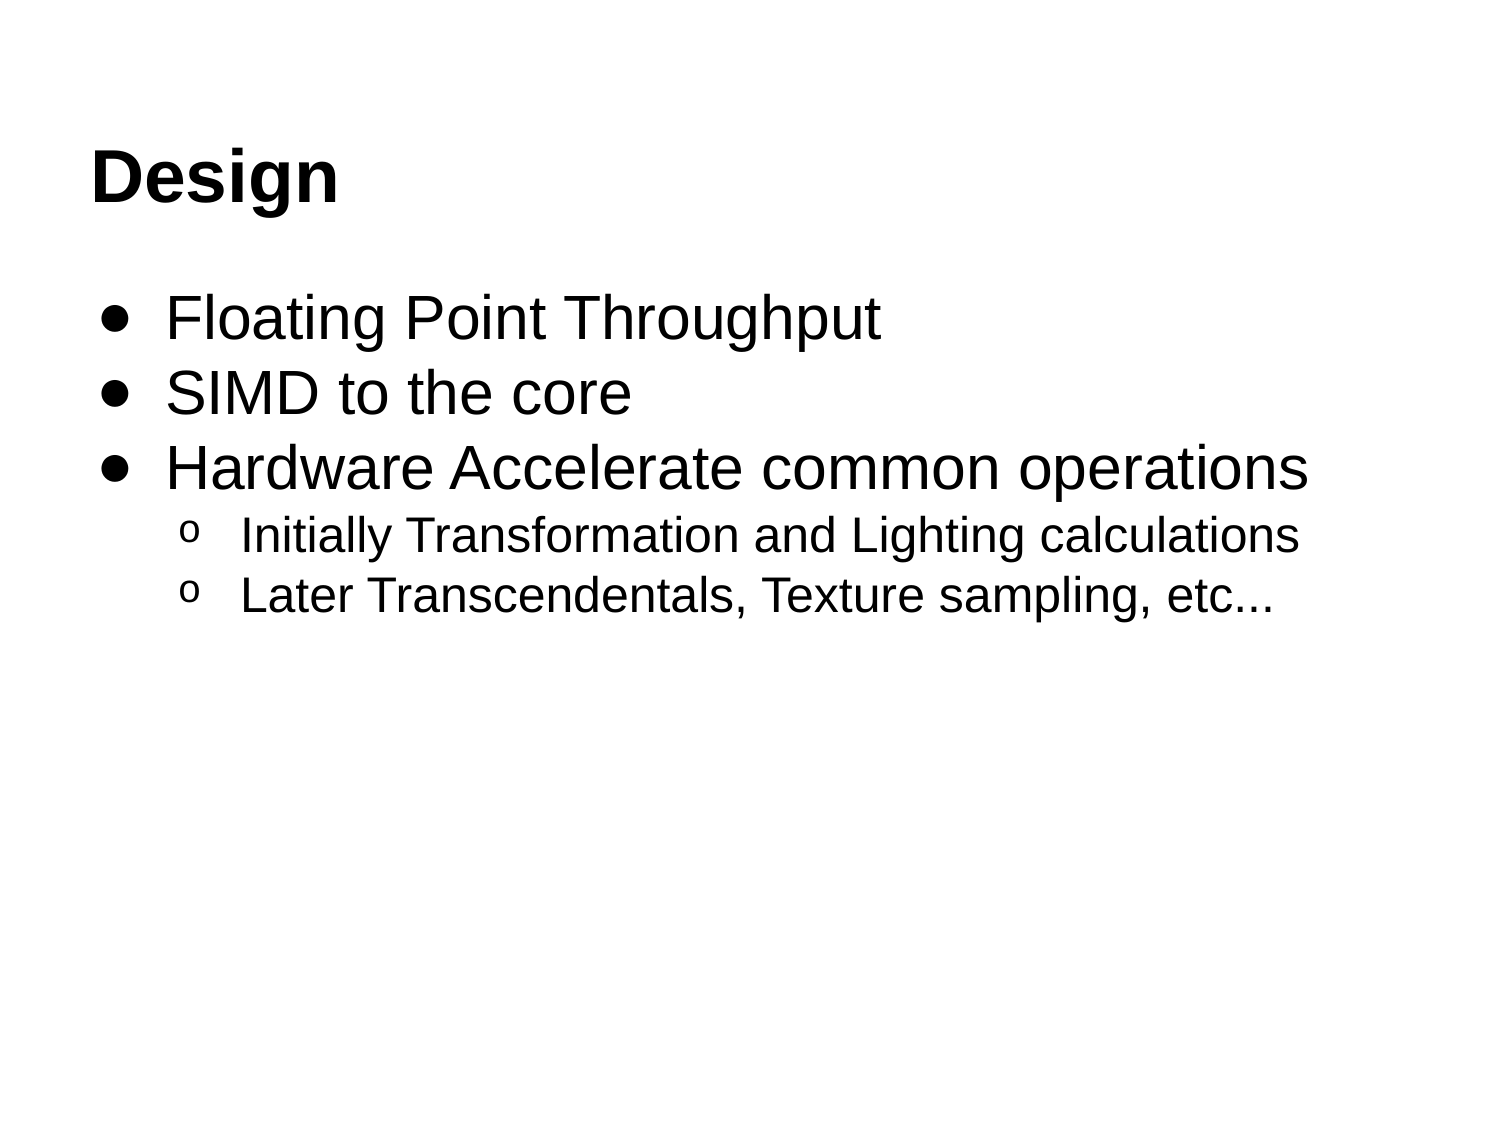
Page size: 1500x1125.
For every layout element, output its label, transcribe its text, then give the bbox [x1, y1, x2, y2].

list Floating Point Throughput SIMD to the core Hardware Accelerate common operations Initially Transformation and Lighting calculations Later Transcendentals, Texture sampling, etc... [75, 262, 1425, 1078]
title Design [75, 45, 1425, 233]
